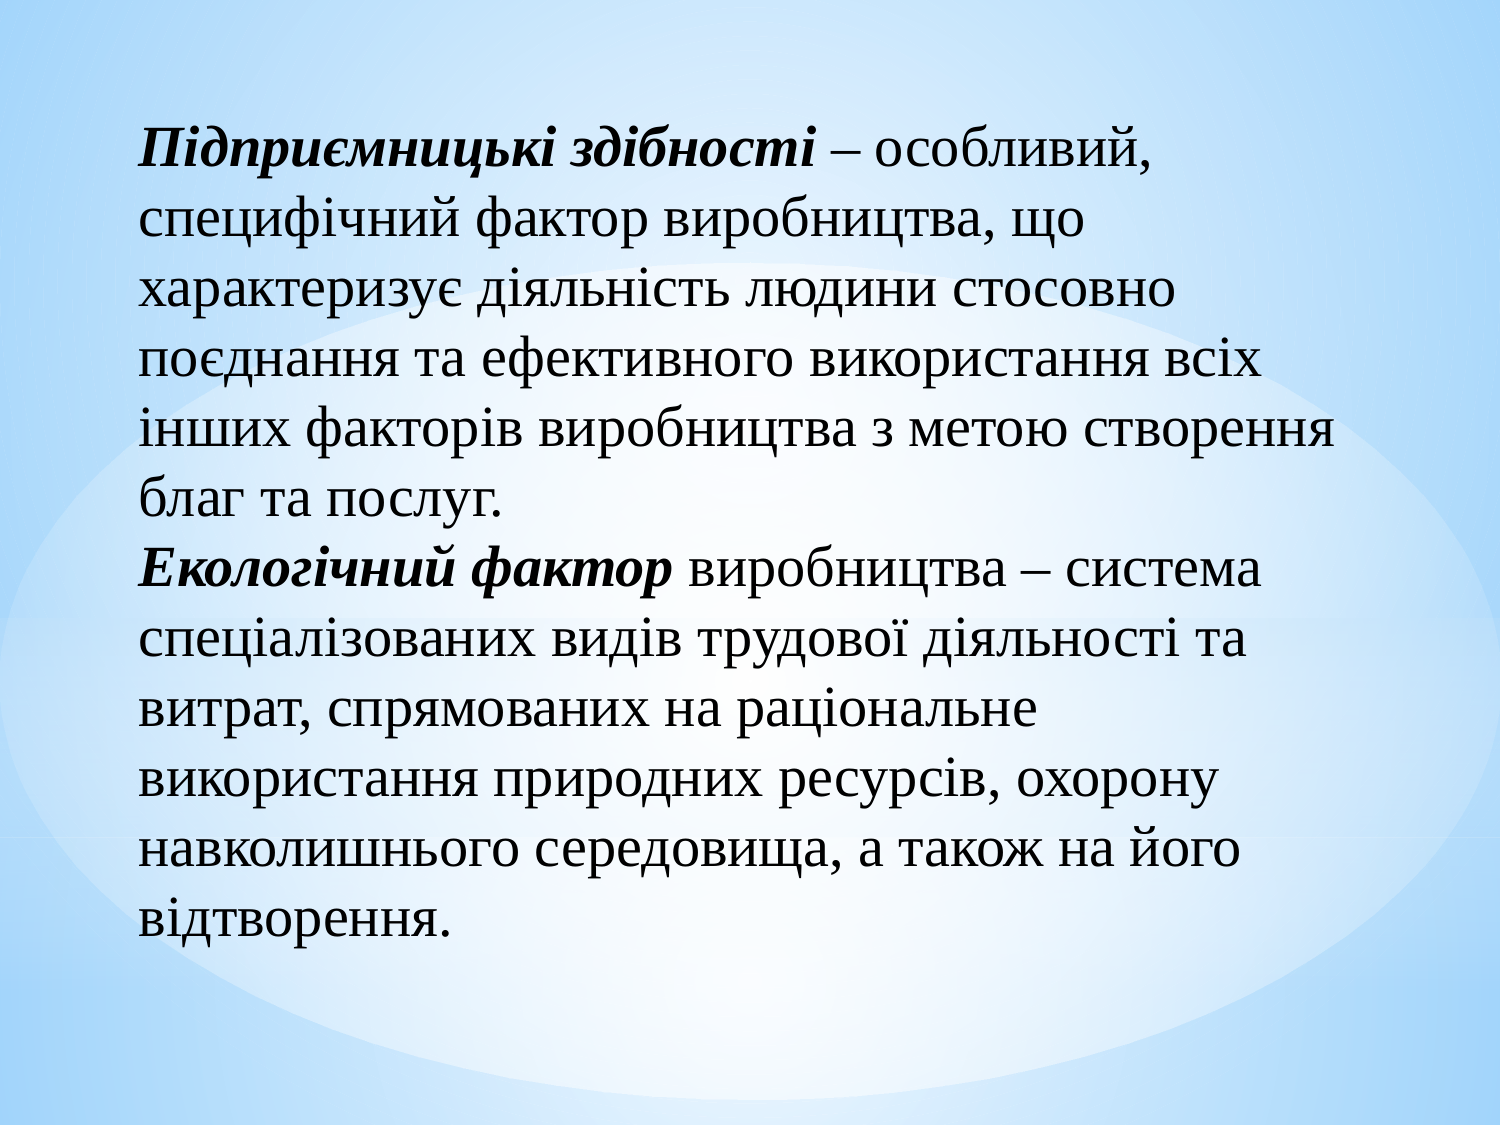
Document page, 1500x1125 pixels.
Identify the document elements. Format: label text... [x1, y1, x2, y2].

text_box Підприємницькі здібності – особливий, специфічний фактор виробництва, що характеризує діяльність людини стосовно поєднання та ефективного використання всіх інших факторів виробництва з метою створення благ та послуг. Екологічний фактор виробництва – система спеціалізованих видів трудової діяльності та витрат, спрямованих на раціональне використання природних ресурсів, охорону навколишнього середовища, а також на його відтворення. [123, 100, 1376, 955]
